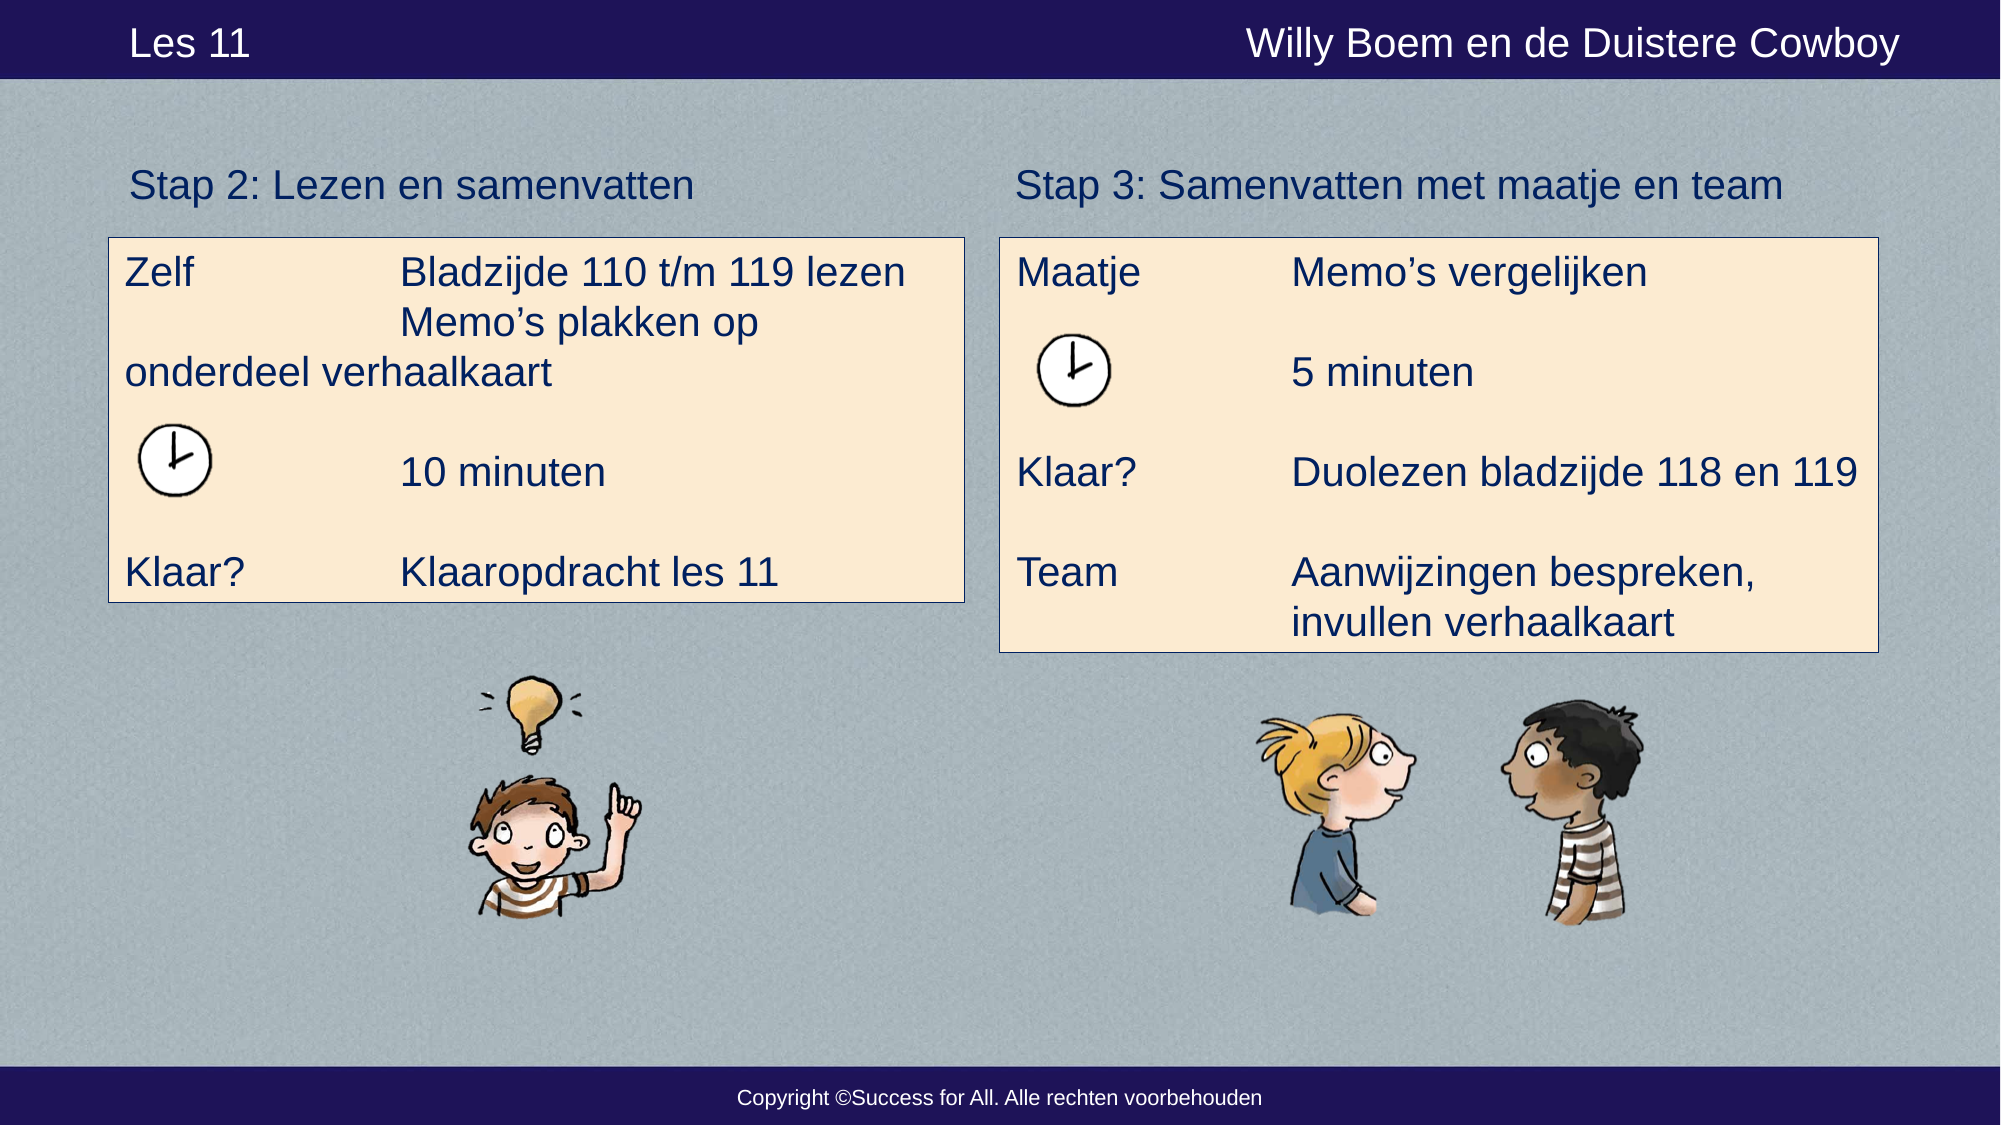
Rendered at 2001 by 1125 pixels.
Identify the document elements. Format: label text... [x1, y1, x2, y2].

text_box Les 11 [114, 8, 354, 73]
text_box Stap 2: Lezen en samenvatten [114, 149, 999, 215]
picture [0, 0, 2001, 1125]
text_box Willy Boem en de Duistere Cowboy [1029, 8, 1916, 73]
text_box Zelf Bladzijde 110 t/m 119 lezen Memo’s plakken op onderdeel verhaalkaart 10 minuten Klaar? Klaaropdracht les 11 [108, 237, 965, 603]
text_box Maatje Memo’s vergelijken 5 minuten Klaar? Duolezen bladzijde 118 en 119 Team Aanwijzingen bespreken, invullen verhaalkaart [999, 237, 1879, 653]
text_box Stap 3: Samenvatten met maatje en team [999, 149, 1993, 215]
text_box Copyright ©Success for All. Alle rechten voorbehouden [0, 1076, 2000, 1125]
